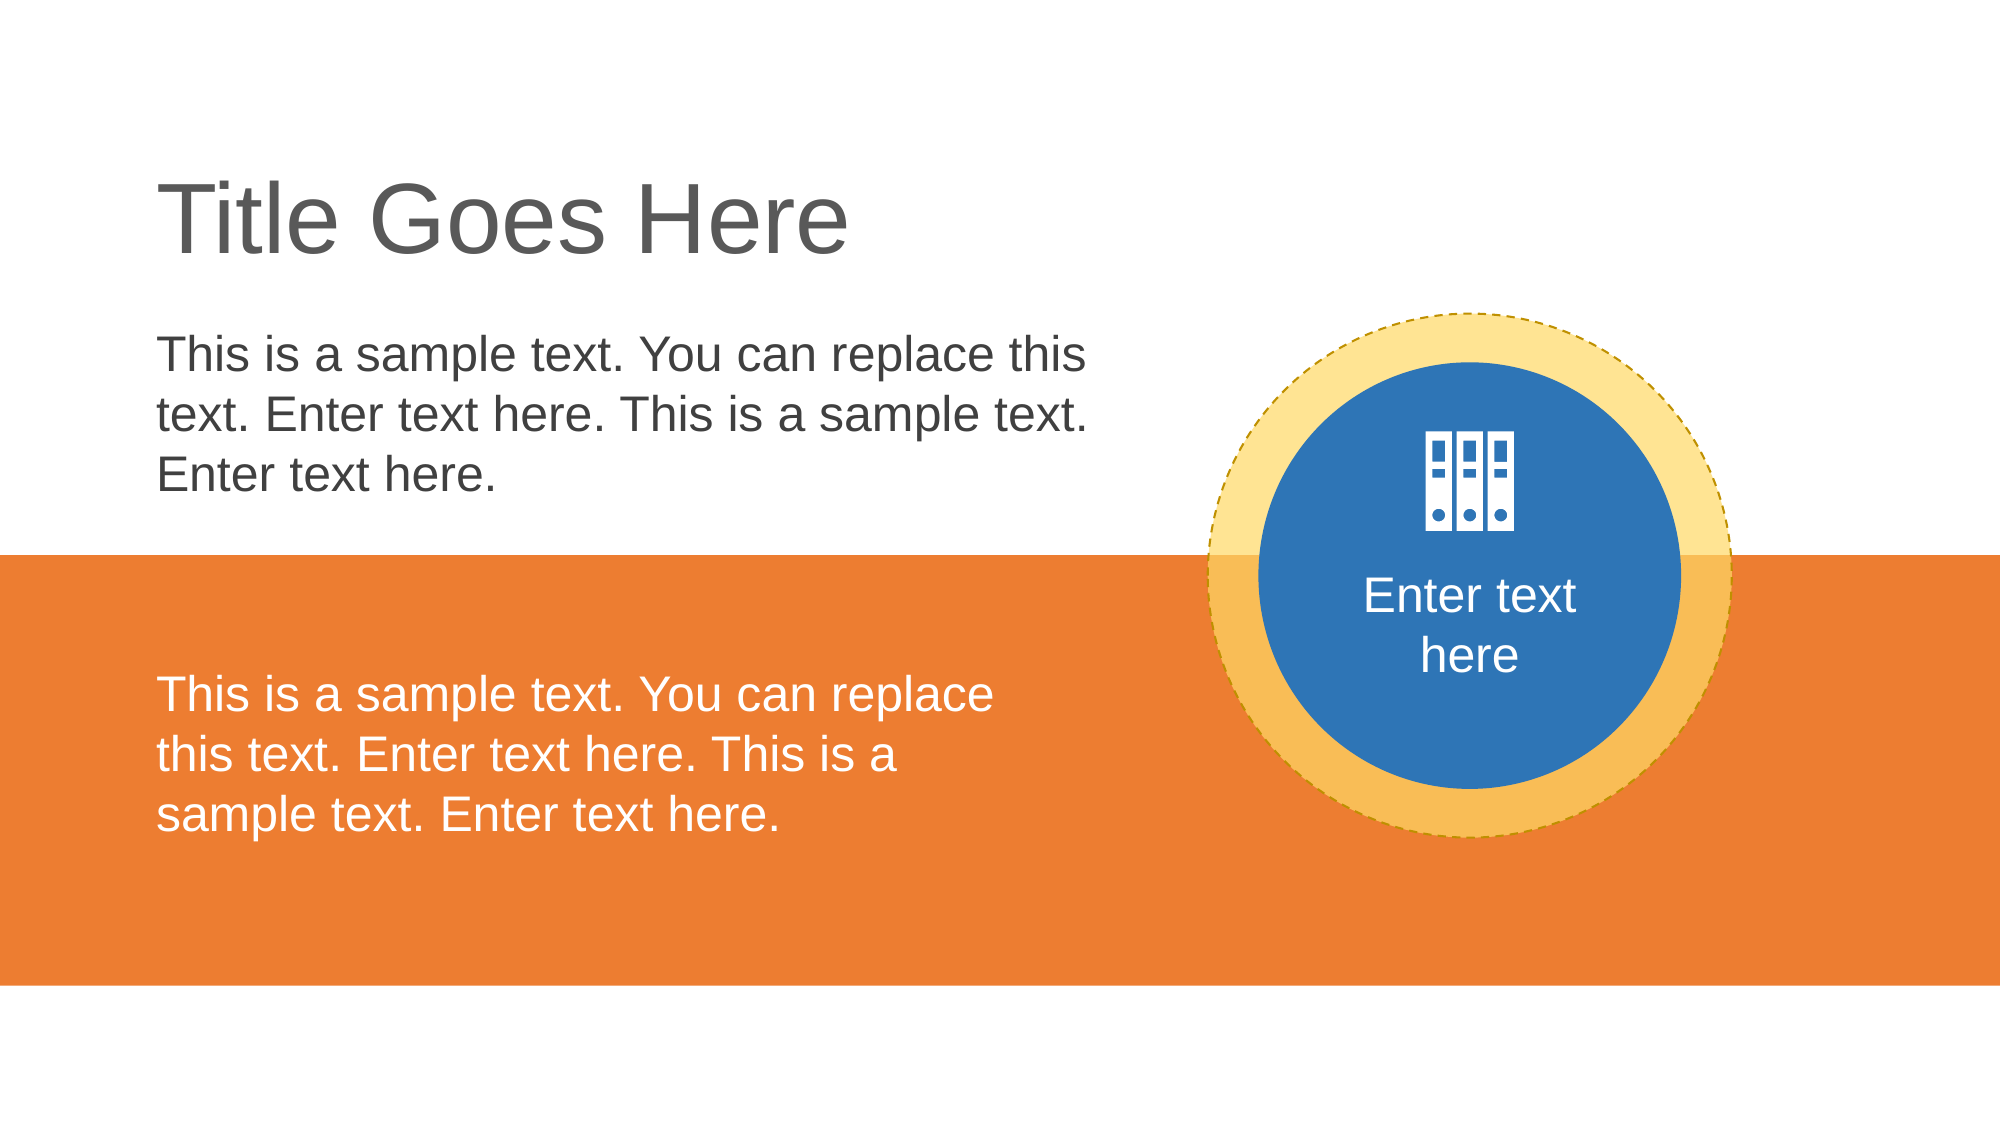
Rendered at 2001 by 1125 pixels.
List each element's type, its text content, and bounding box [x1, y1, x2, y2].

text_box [1425, 431, 1515, 531]
text_box Enter text here [1347, 555, 1593, 690]
text_box This is a sample text. You can replace this text. Enter text here. This is a sample text. Enter text here. [141, 654, 1021, 850]
text_box Title Goes Here [141, 145, 1941, 281]
text_box [0, 554, 2000, 987]
text_box [1206, 312, 1733, 839]
text_box [1257, 361, 1683, 790]
text_box This is a sample text. You can replace this text. Enter text here. This is a sample text. Enter text here. [141, 313, 1109, 509]
